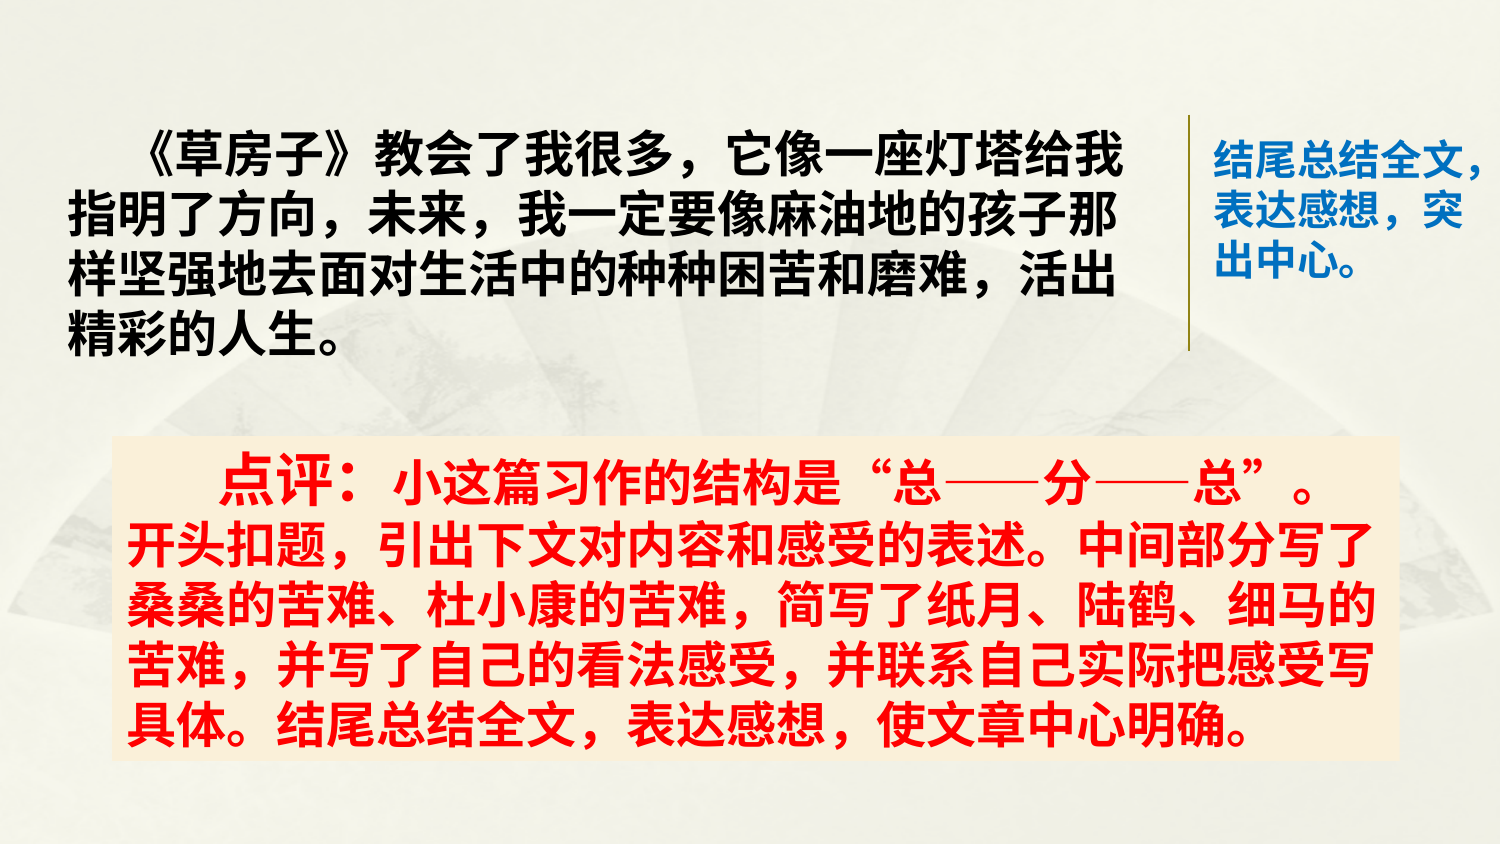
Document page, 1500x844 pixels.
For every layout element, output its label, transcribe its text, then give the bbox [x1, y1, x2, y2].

text_box 《草房子》教会了我很多，它像一座灯塔给我指明了方向，未来，我一定要像麻油地的孩子那样坚强地去面对生活中的种种困苦和磨难，活出精彩的人生。 [53, 114, 1169, 370]
text_box 结尾总结全文，表达感想，突出中心。 [1198, 126, 1483, 292]
text_box 点评：小这篇习作的结构是“总——分——总”。开头扣题，引出下文对内容和感受的表述。中间部分写了桑桑的苦难、杜小康的苦难，简写了纸月、陆鹤、细马的苦难，并写了自己的看法感受，并联系自己实际把感受写具体。结尾总结全文，表达感想，使文章中心明确。 [112, 436, 1400, 761]
